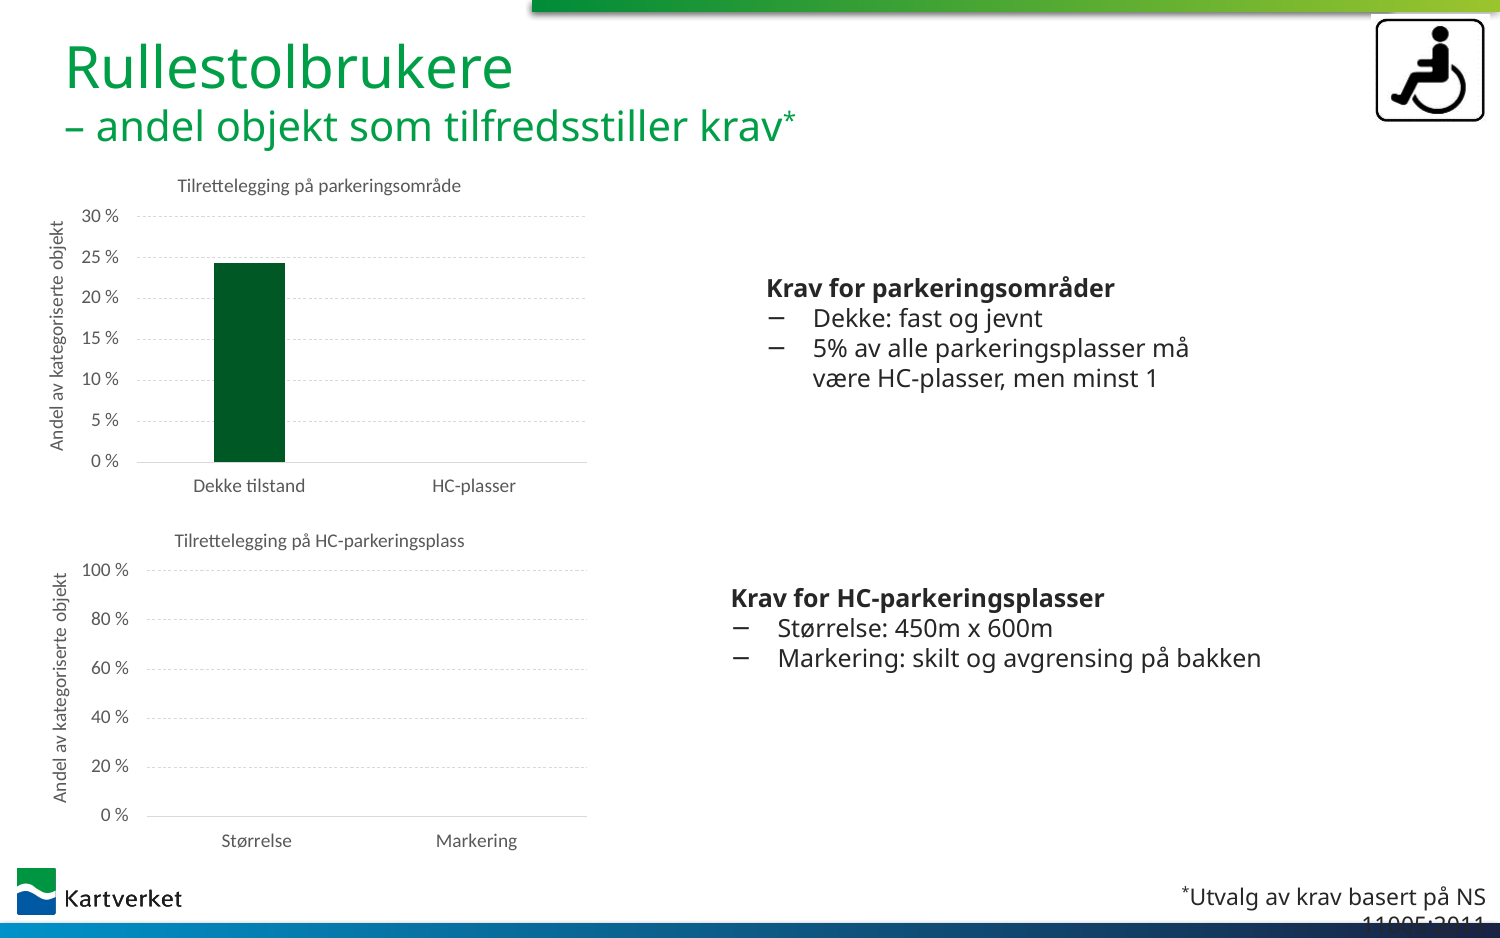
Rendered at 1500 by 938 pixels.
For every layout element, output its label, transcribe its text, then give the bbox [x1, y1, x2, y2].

picture [41, 520, 598, 859]
picture [41, 166, 598, 505]
text_box Rullestolbrukere – andel objekt som tilfredsstiller krav* [49, 23, 1431, 158]
picture [1371, 13, 1491, 127]
text_box Krav for HC-parkeringsplasser Størrelse: 450m x 600m Markering: skilt og avgrensing på bakken [715, 574, 1278, 680]
text_box *Utvalg av krav basert på NS 11005:2011 [1068, 873, 1500, 938]
text_box Krav for parkeringsområder Dekke: fast og jevnt 5% av alle parkeringsplasser må være HC-plasser, men minst 1 [751, 264, 1232, 400]
